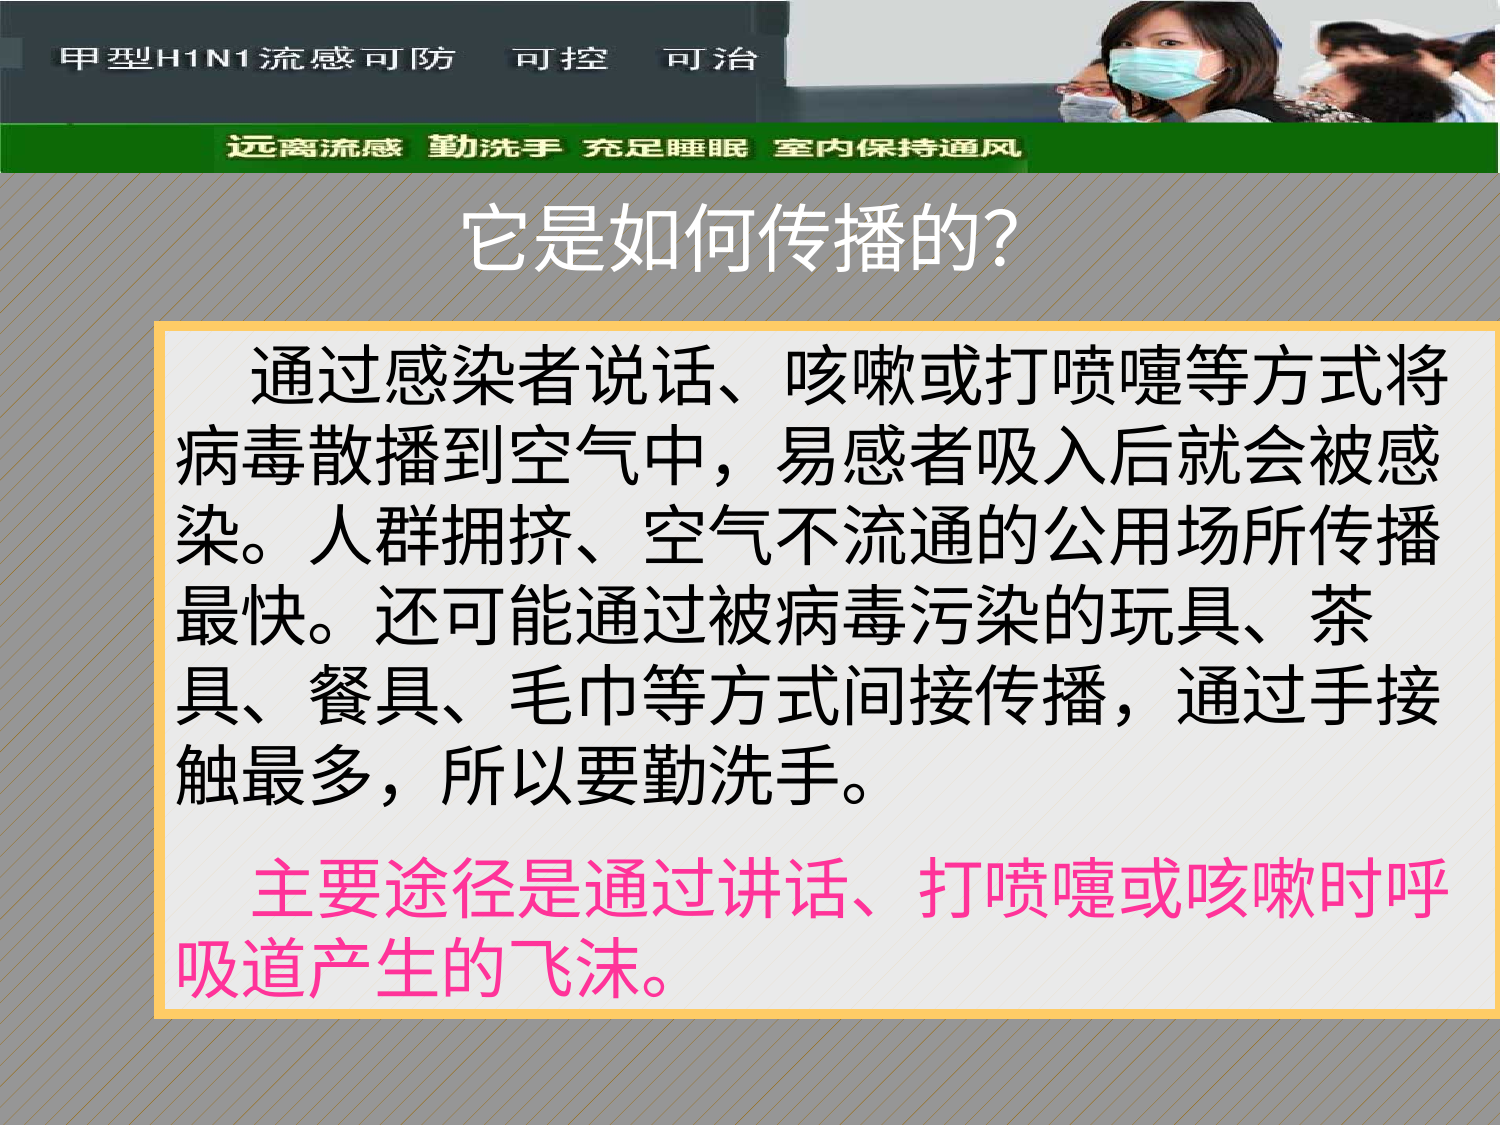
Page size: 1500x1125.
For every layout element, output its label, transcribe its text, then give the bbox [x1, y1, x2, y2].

text_box 通过感染者说话、咳嗽或打喷嚏等方式将病毒散播到空气中，易感者吸入后就会被感染。人群拥挤、空气不流通的公用场所传播最快。还可能通过被病毒污染的玩具、茶具、餐具、毛巾等方式间接传播，通过手接触最多，所以要勤洗手。 主要途径是通过讲话、打喷嚏或咳嗽时呼吸道产生的飞沫。 [159, 326, 1500, 1014]
text_box 它是如何传播的？ [442, 184, 1152, 290]
picture [0, 0, 1500, 173]
